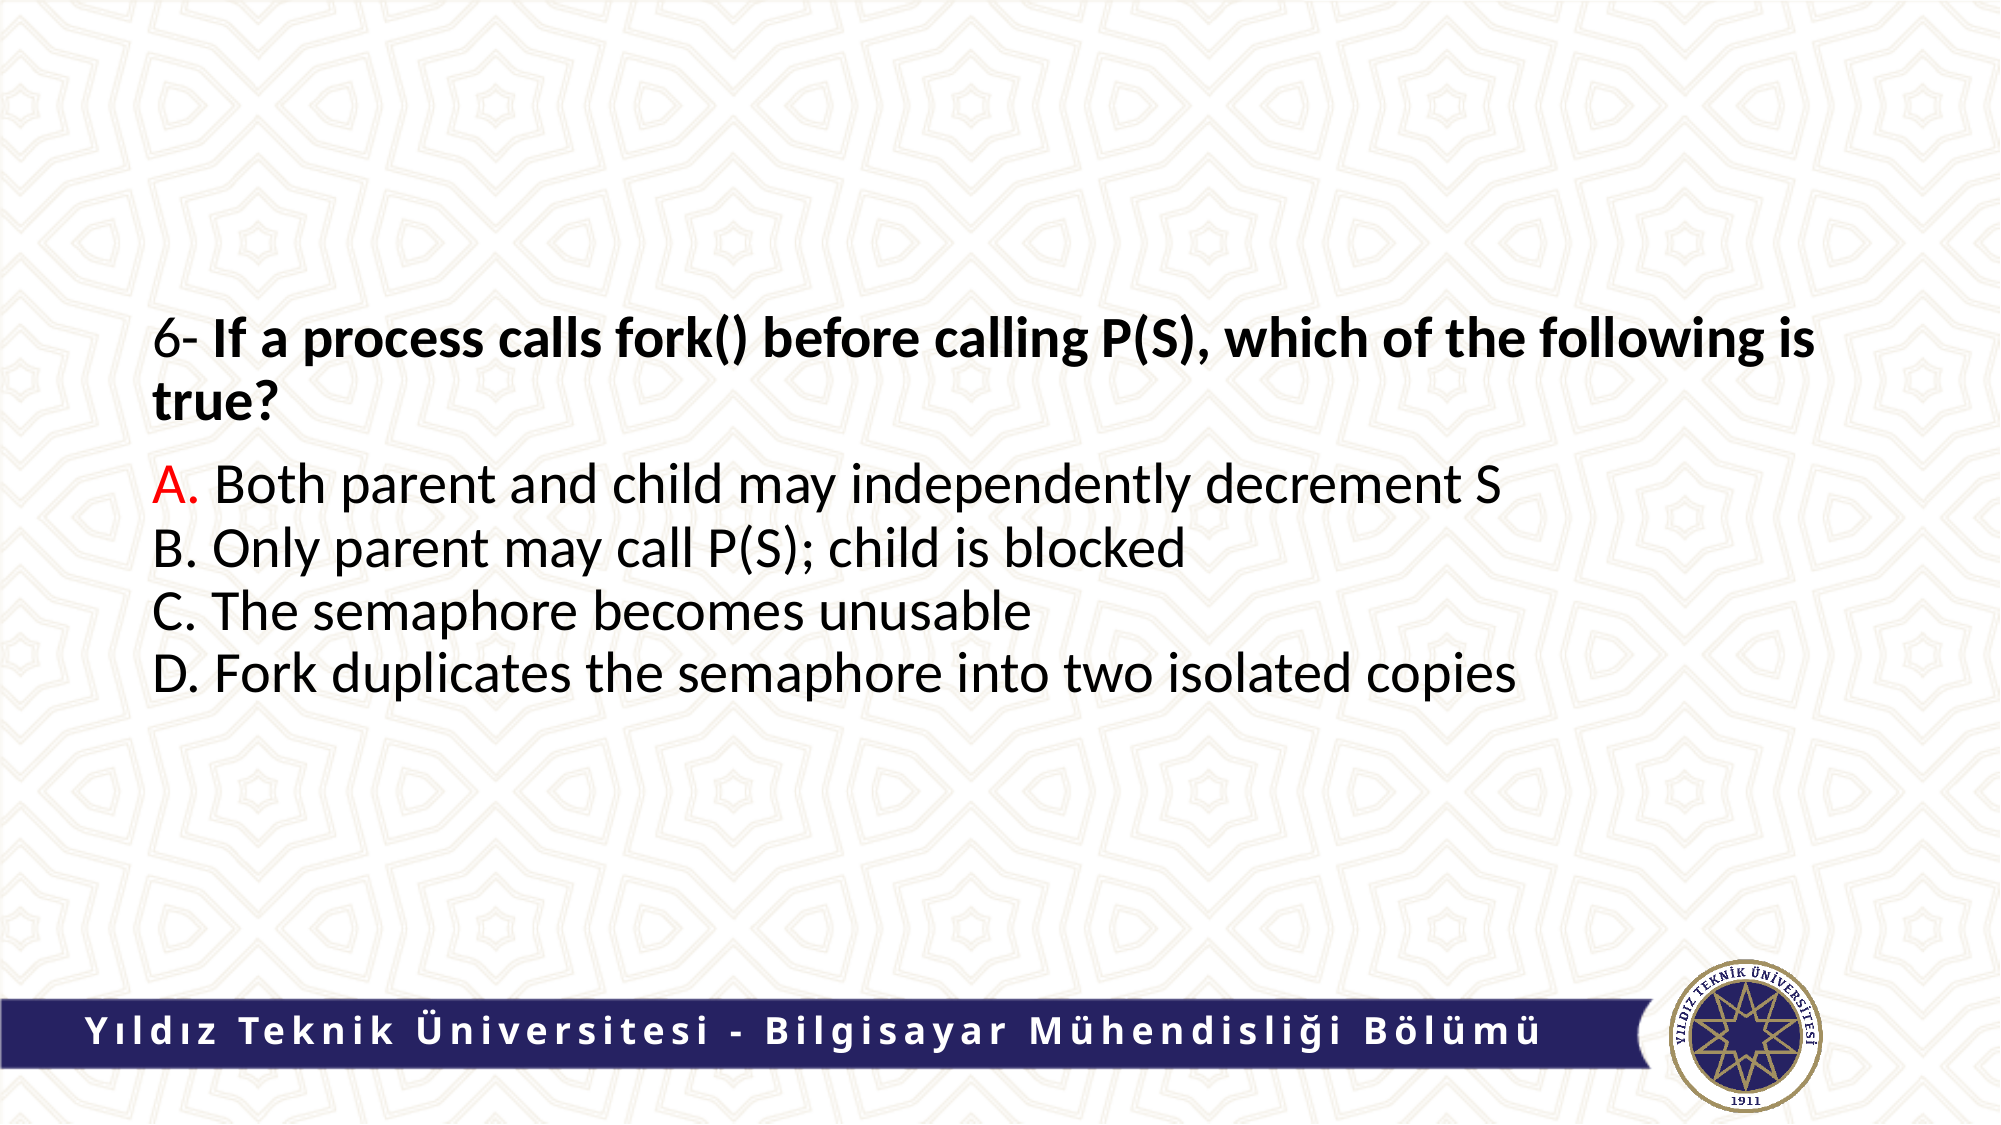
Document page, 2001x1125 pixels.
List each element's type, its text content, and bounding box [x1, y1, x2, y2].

list 6- If a process calls fork() before calling P(S), which of the following is true? A. Both parent and child may independently decrement S B. Only parent may call P(S); child is blocked C. The semaphore becomes unusable D. Fork duplicates the semaphore into two isolated copies [137, 299, 1863, 982]
footer Yıldız Teknik Üniversitesi - Bilgisayar Mühendisliği Bölümü [0, 997, 1628, 1069]
picture [0, 0, 2000, 1125]
